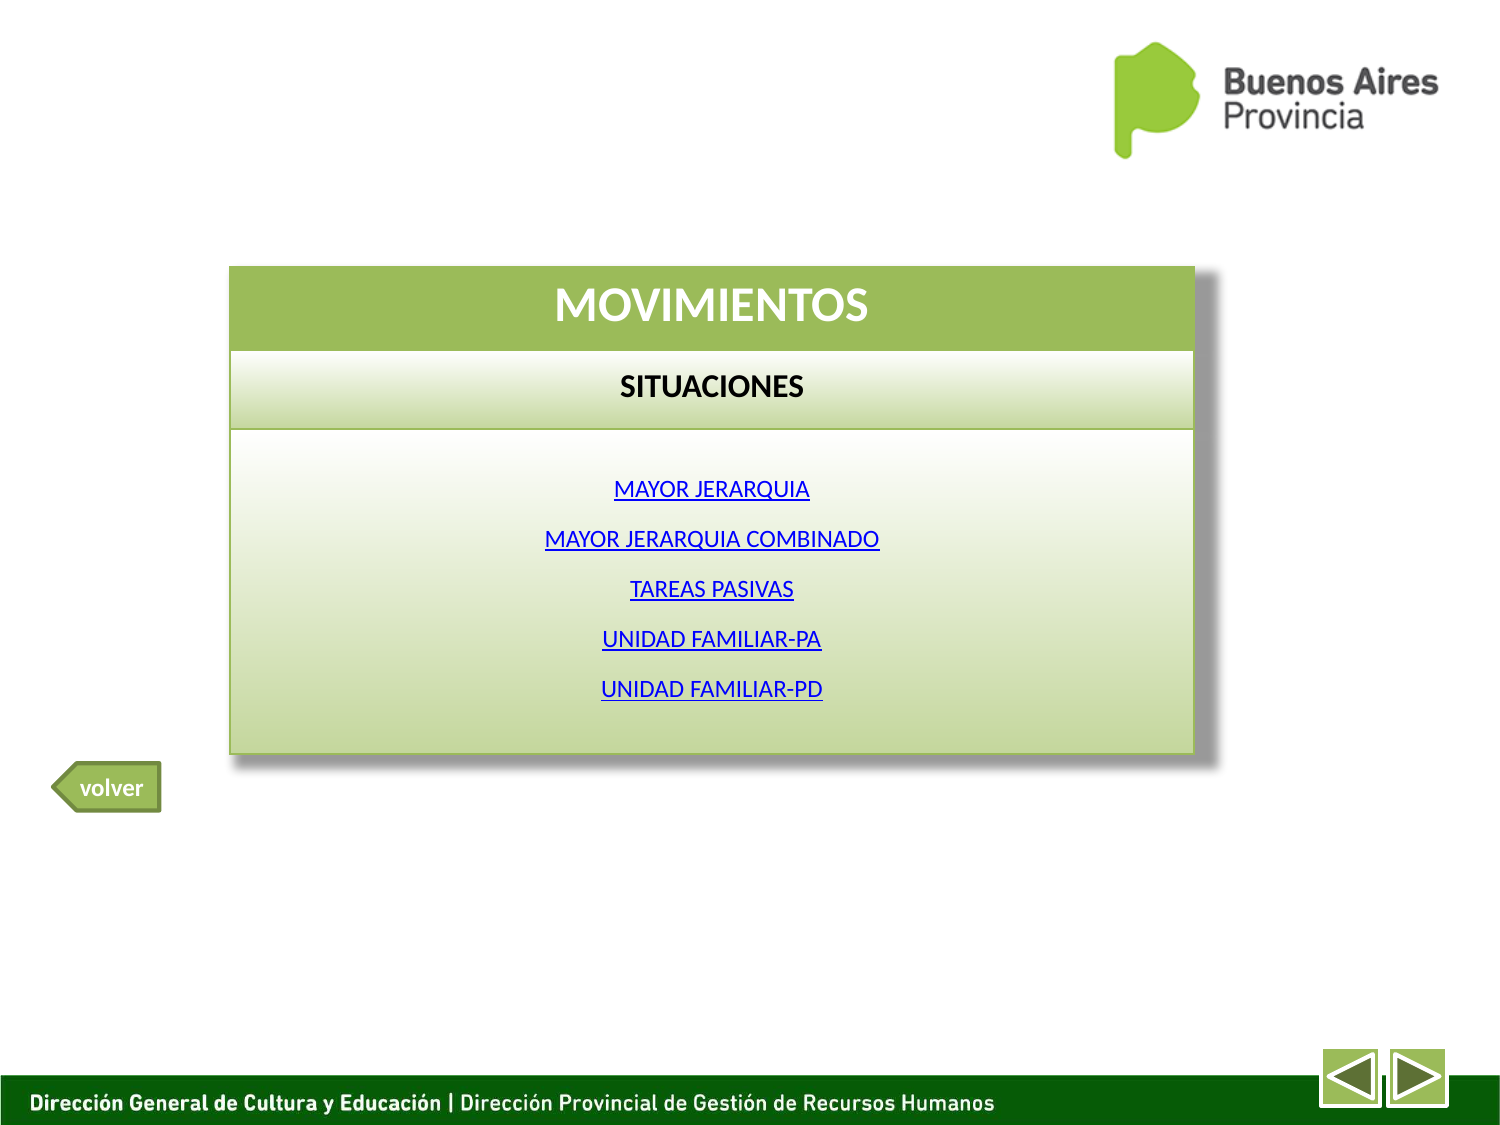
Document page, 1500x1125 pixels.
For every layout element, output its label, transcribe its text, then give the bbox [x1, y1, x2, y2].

picture [1104, 30, 1448, 169]
table_cell MAYOR JERARQUIA MAYOR JERARQUIA COMBINADO TAREAS PASIVAS UNIDAD FAMILIAR-PA UNIDAD FAMILIAR-PD [231, 430, 1193, 753]
picture [0, 1074, 1500, 1125]
table_header MOVIMIENTOS [231, 268, 1193, 349]
text_box [1386, 1045, 1449, 1073]
text_box volver [50, 761, 162, 813]
text_box [1319, 1045, 1382, 1073]
table_cell SITUACIONES [231, 351, 1193, 428]
